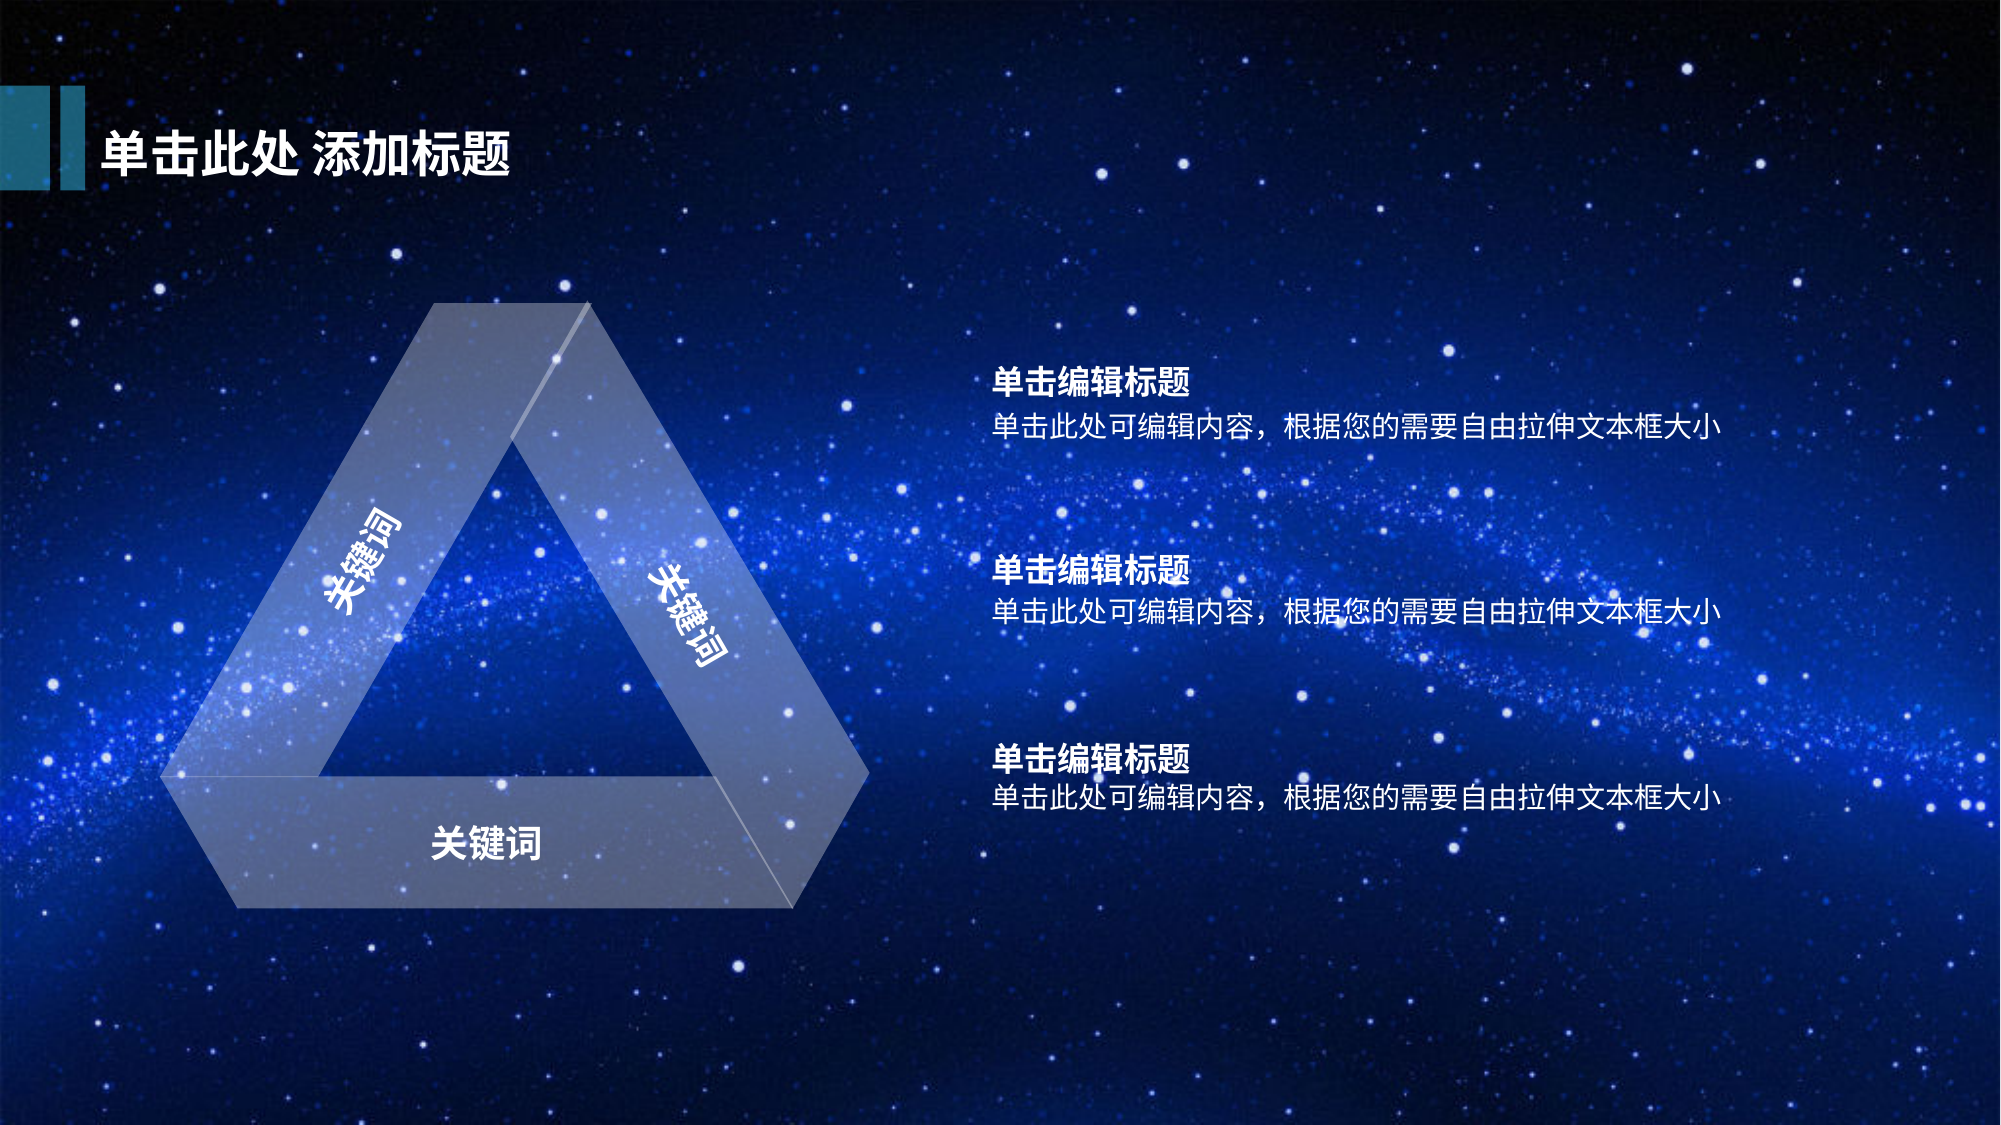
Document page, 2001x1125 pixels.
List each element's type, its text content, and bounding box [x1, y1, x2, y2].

text_box 关键词 [300, 477, 423, 646]
text_box 单击编辑标题 [991, 361, 1198, 401]
picture [0, 0, 2001, 1125]
text_box 单击此处可编辑内容，根据您的需要自由拉伸文本框大小 [991, 586, 1776, 629]
text_box [59, 85, 86, 191]
text_box 关键词 [617, 511, 762, 716]
text_box [159, 302, 594, 775]
text_box 单击编辑标题 [991, 738, 1198, 779]
text_box 关键词 [381, 819, 592, 865]
text_box [513, 306, 871, 907]
text_box 单击此处可编辑内容，根据您的需要自由拉伸文本框大小 [991, 771, 1776, 814]
text_box [0, 85, 51, 191]
text_box 单击此处 添加标题 [85, 114, 563, 190]
text_box 单击此处可编辑内容，根据您的需要自由拉伸文本框大小 [991, 401, 1776, 444]
text_box [157, 775, 796, 910]
text_box 单击编辑标题 [991, 549, 1198, 590]
